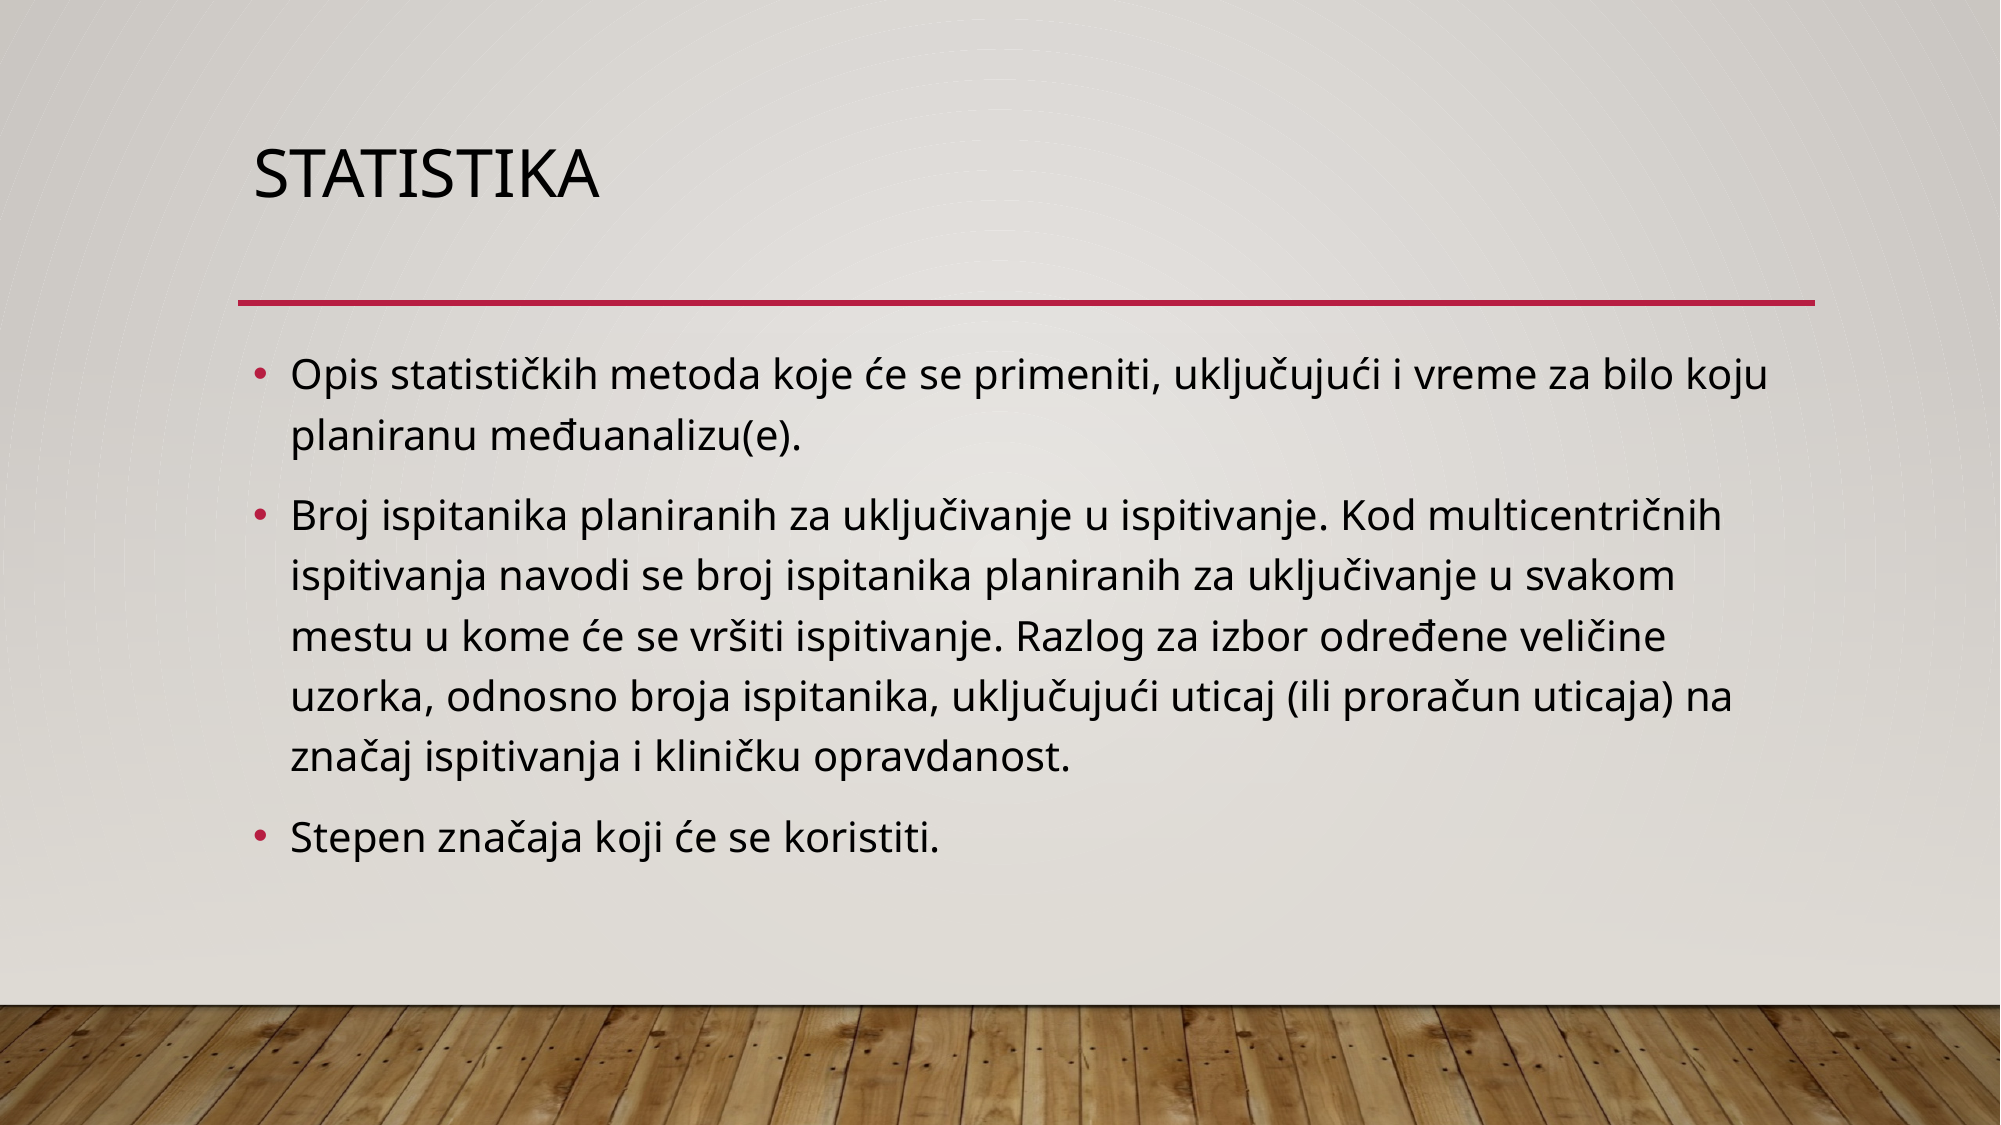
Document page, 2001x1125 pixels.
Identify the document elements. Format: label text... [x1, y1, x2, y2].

picture [0, 1005, 2000, 1125]
title Statistika [238, 131, 1814, 305]
list Opis statističkih metoda koje će se primeniti, uključujući i vreme za bilo koju planiranu međuanalizu(e). Broj ispitanika planiranih za uključivanje u ispitivanje. Kod multicentričnih ispitivanja navodi se broj ispitanika planiranih za uključivanje u svakom mestu u kome će se vršiti ispitivanje. Razlog za izbor određene veličine uzorka, odnosno broja ispitanika, uključujući uticaj (ili proračun uticaja) na značaj ispitivanja i kliničku opravdanost. Stepen značaja koji će se koristiti. [238, 330, 1814, 897]
